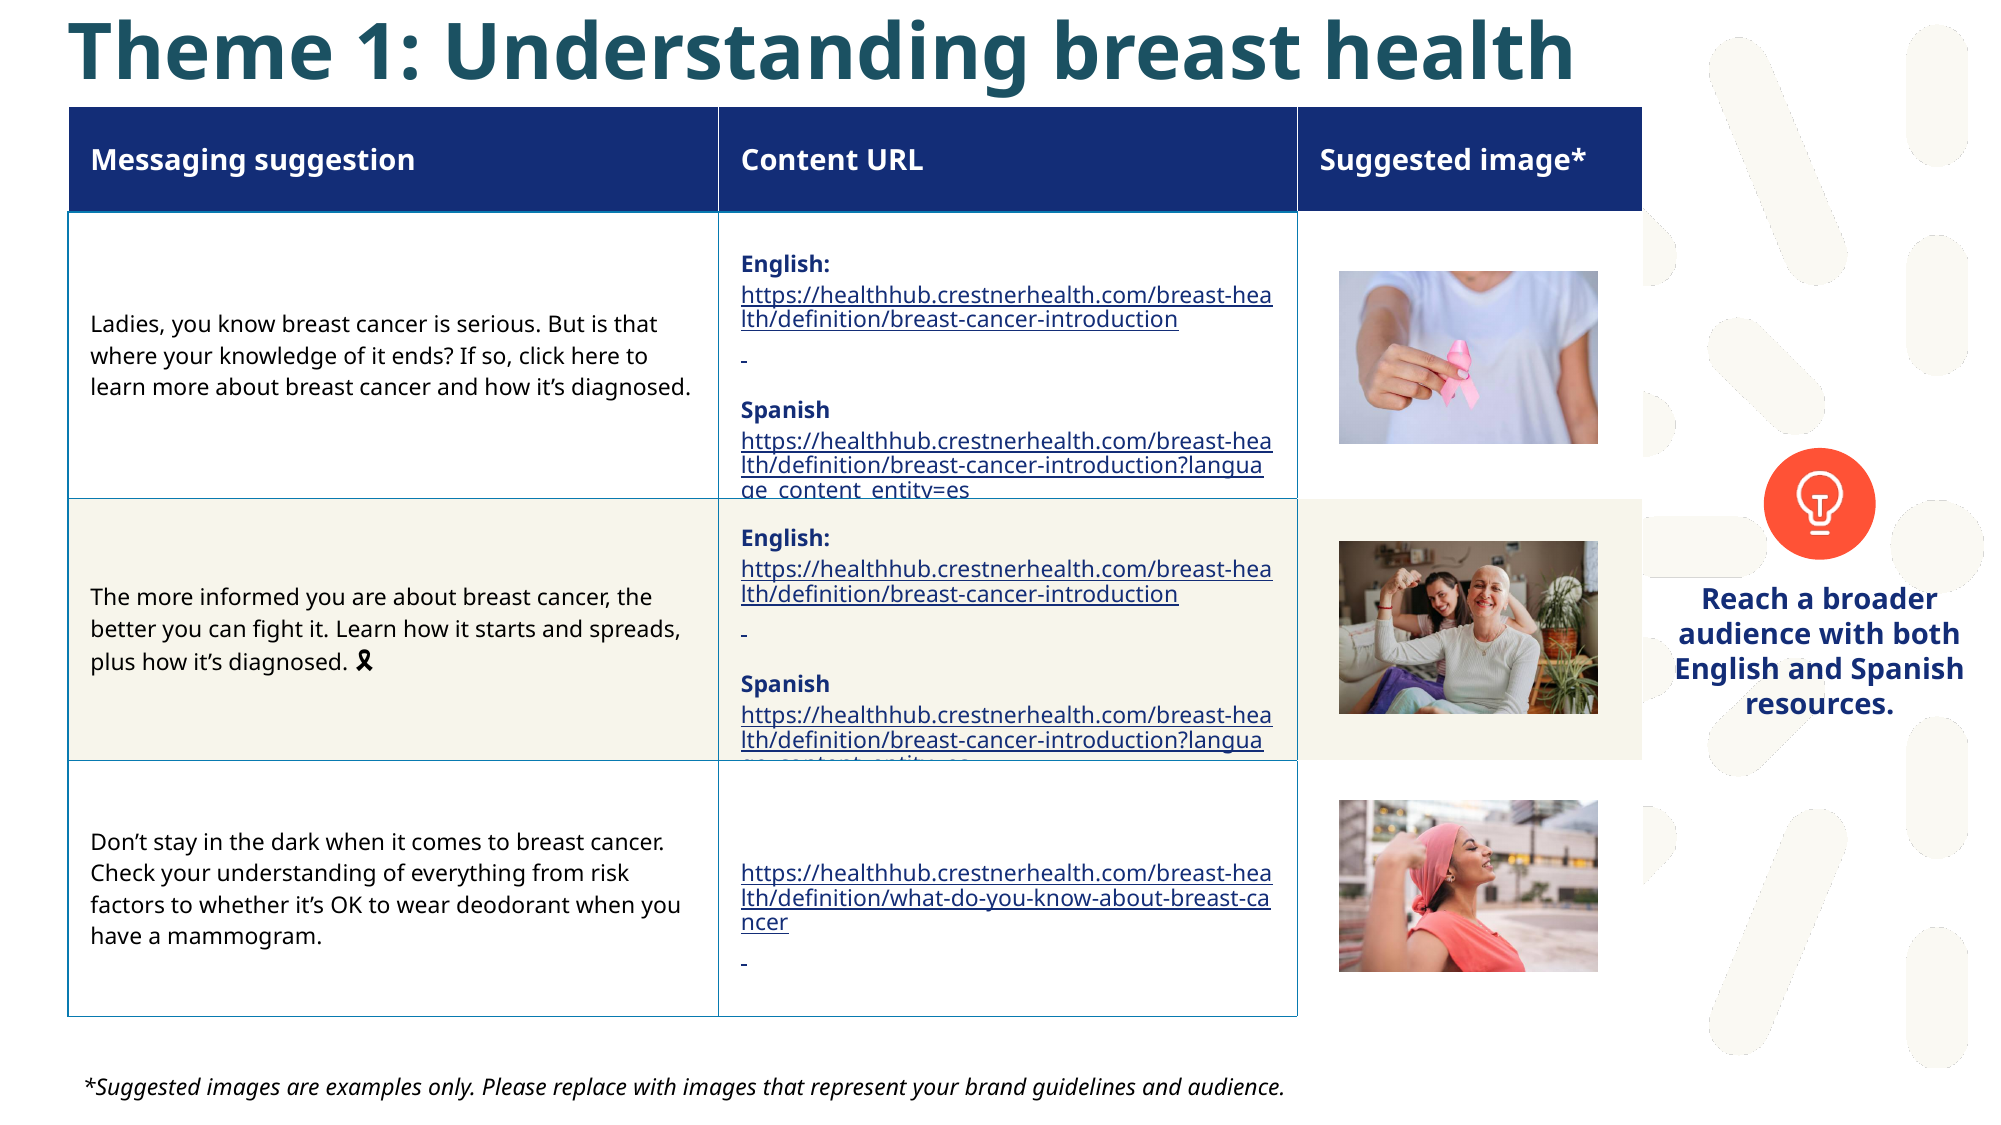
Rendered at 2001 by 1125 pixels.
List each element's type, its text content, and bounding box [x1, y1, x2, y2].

table_cell The more informed you are about breast cancer, the better you can fight it. Learn how it starts and spreads, plus how it’s diagnosed. 🎗️ [69, 499, 718, 760]
picture [1338, 271, 1598, 444]
table_cell Don’t stay in the dark when it comes to breast cancer. Check your understanding of everything from risk factors to whether it’s OK to wear deodorant when you have a mammogram. [69, 761, 718, 1016]
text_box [1763, 447, 1876, 560]
picture [1338, 799, 1598, 973]
table_header Messaging suggestion [69, 107, 718, 211]
title Theme 1: Understanding breast health [67, 0, 1861, 107]
table_cell [1298, 761, 1642, 1016]
table_cell English: https://healthhub.crestnerhealth.com/breast-health/definition/breast-cancer-introduction Spanish https://healthhub.crestnerhealth.com/breast-health/definition/breast-cancer-introduction?language_content_entity=es [719, 213, 1297, 498]
table_cell [1298, 213, 1642, 498]
text_box Reach a broader audience with both English and Spanish resources. [1656, 565, 1983, 736]
picture [1338, 541, 1598, 714]
table_cell [1298, 499, 1642, 760]
table_header Suggested image* [1298, 107, 1642, 211]
table_cell Ladies, you know breast cancer is serious. But is that where your knowledge of it ends? If so, click here to learn more about breast cancer and how it’s diagnosed. [69, 213, 718, 498]
table_header Content URL [719, 107, 1297, 211]
table_cell https://healthhub.crestnerhealth.com/breast-health/definition/what-do-you-know-about-breast-cancer [719, 761, 1297, 1016]
table_cell English: https://healthhub.crestnerhealth.com/breast-health/definition/breast-cancer-introduction Spanish https://healthhub.crestnerhealth.com/breast-health/definition/breast-cancer-introduction?language_content_entity=es [719, 499, 1297, 760]
text_box *Suggested images are examples only. Please replace with images that represent your brand guidelines and audience. [67, 1058, 1877, 1115]
